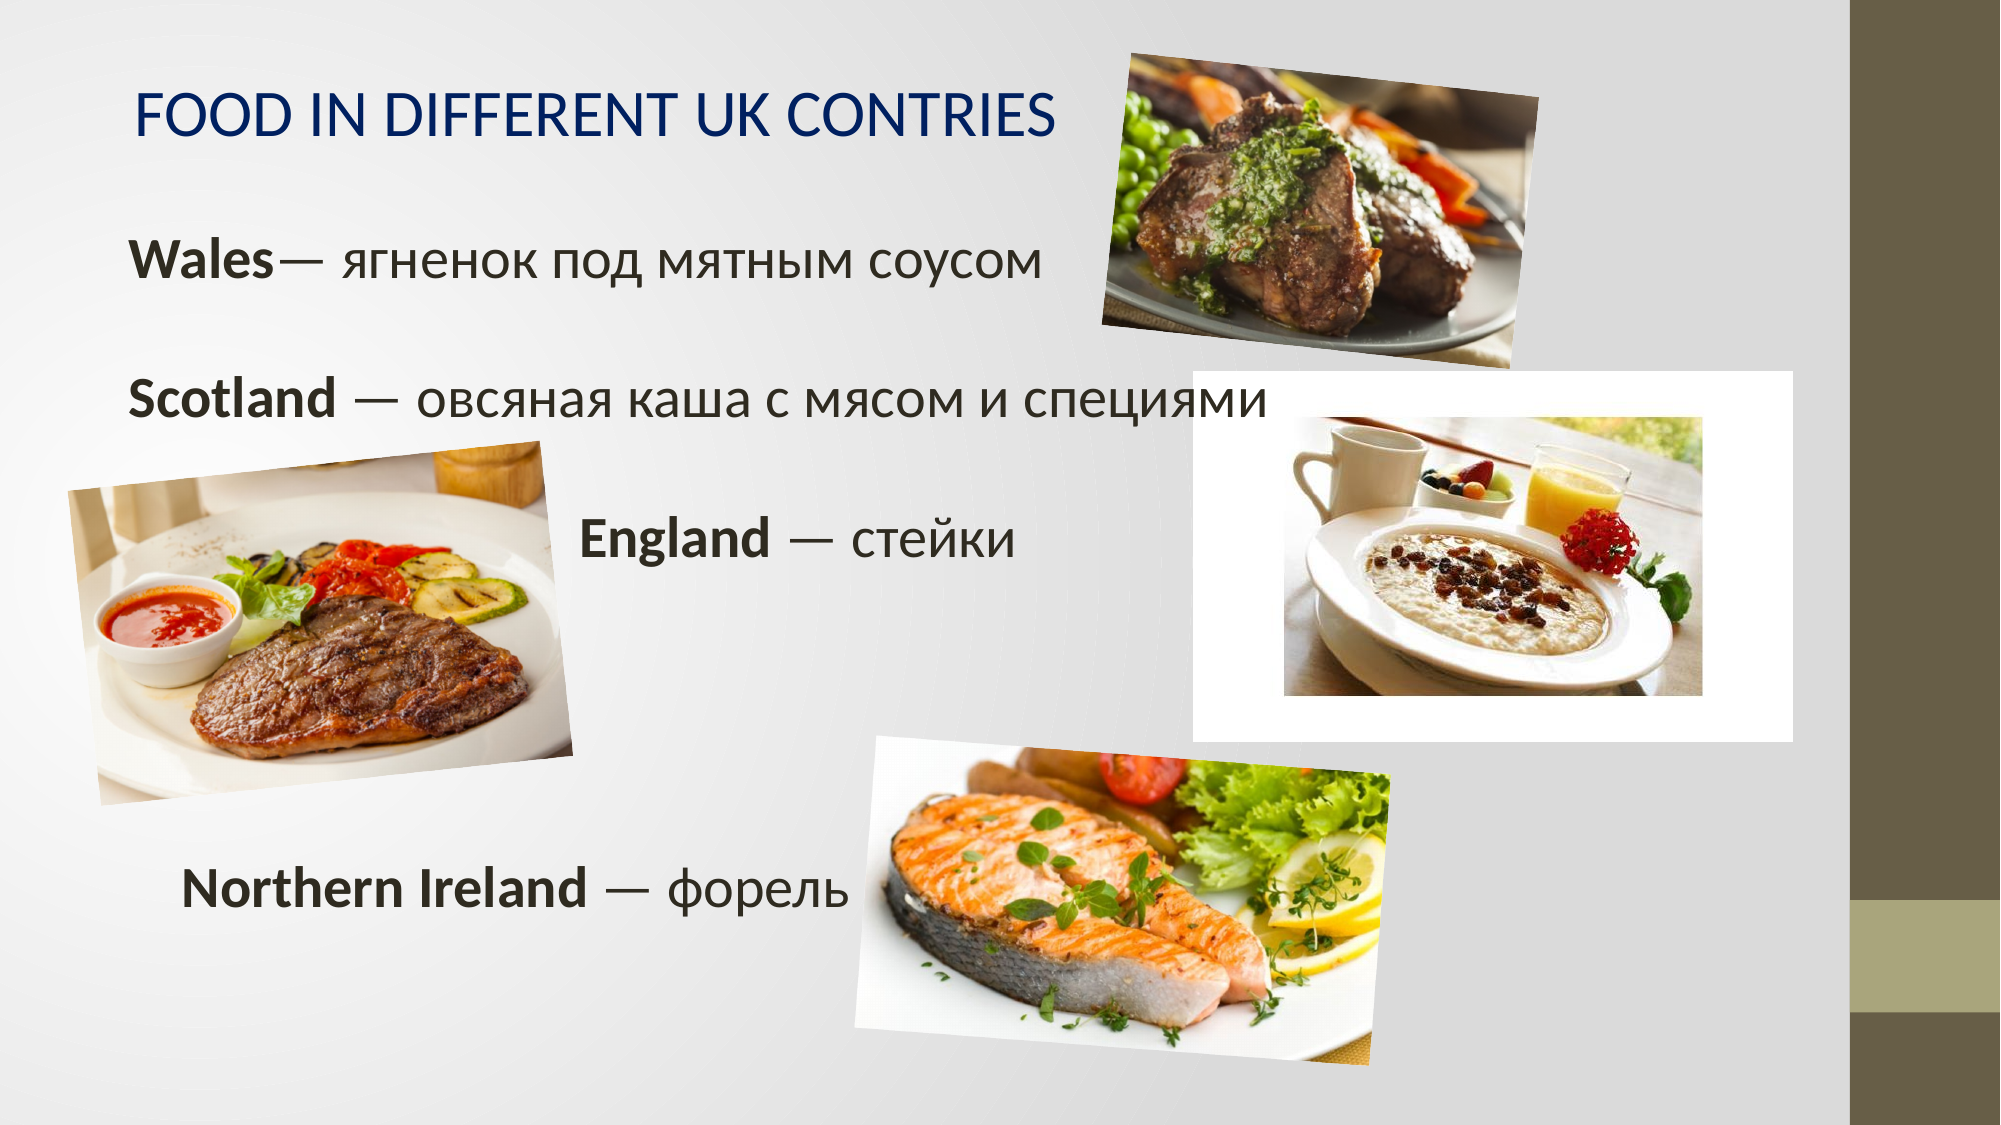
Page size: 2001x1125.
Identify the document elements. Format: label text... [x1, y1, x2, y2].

picture [68, 441, 573, 805]
text_box FOOD IN DIFFERENT UK CONTRIES [119, 62, 1073, 157]
picture [1102, 53, 1539, 369]
text_box Wales— ягненок под мятным соусом Scotland — овсяная каша с мясом и специями England — стейки Northern Ireland — форель [114, 62, 1286, 927]
picture [1192, 370, 1794, 743]
picture [855, 736, 1390, 1065]
